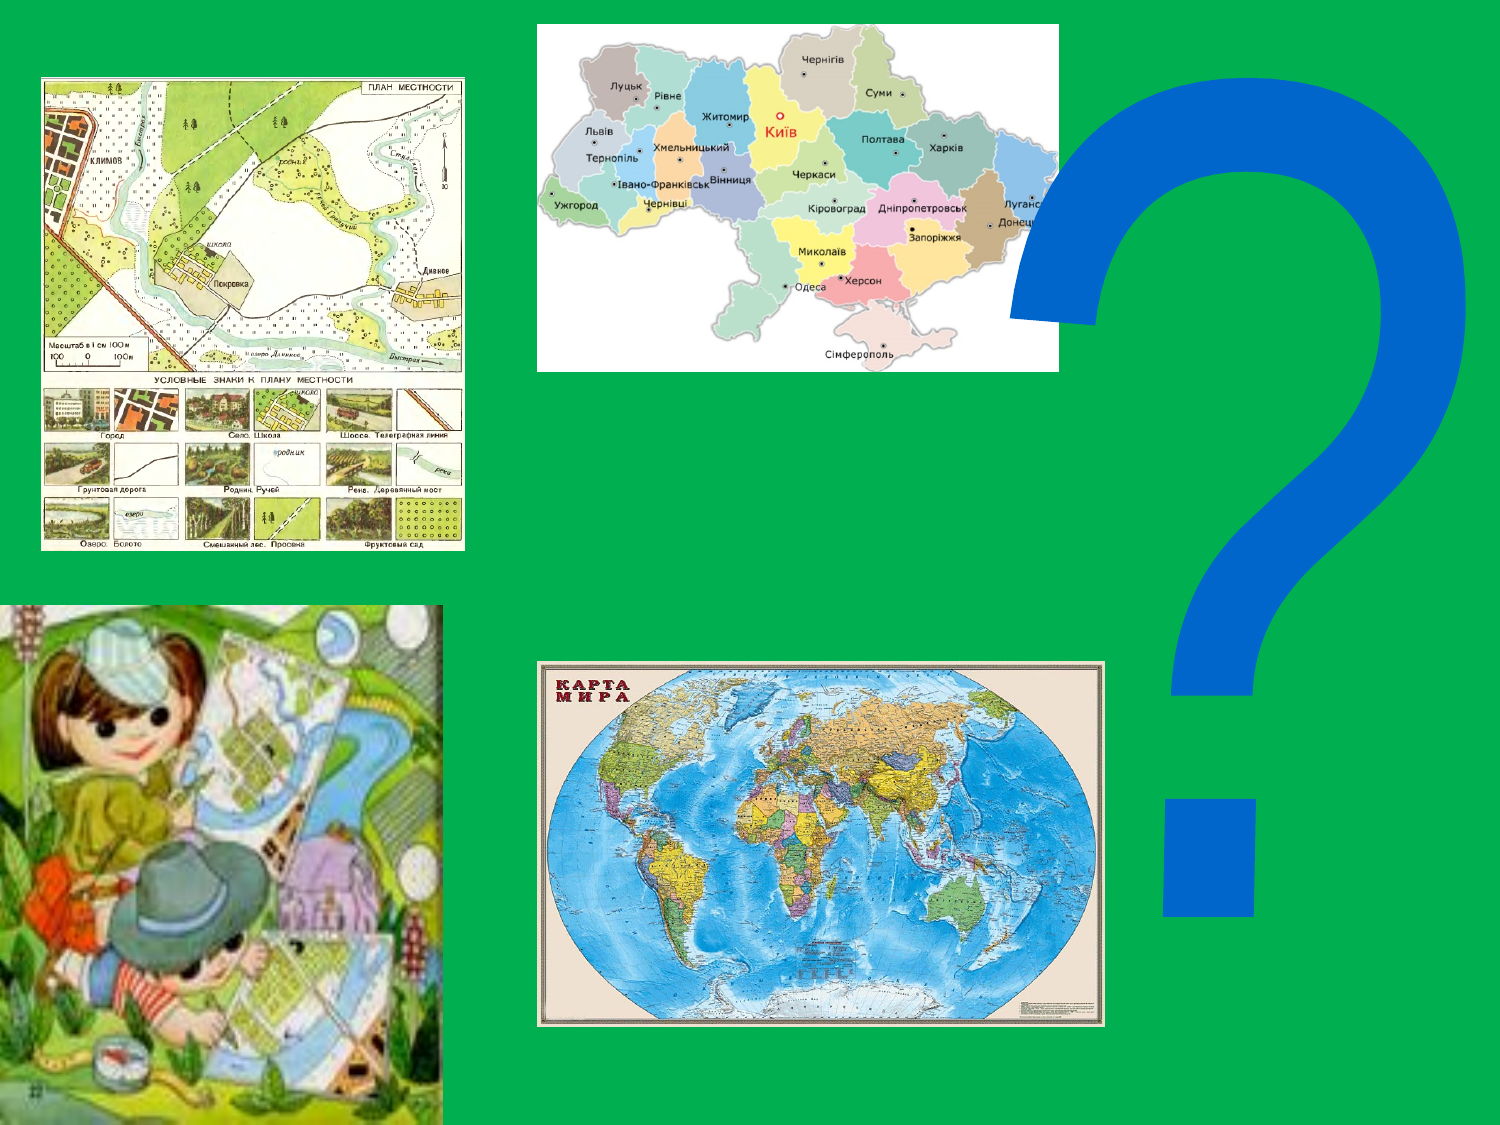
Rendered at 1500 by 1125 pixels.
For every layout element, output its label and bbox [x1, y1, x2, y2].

picture [537, 660, 1105, 1027]
picture [0, 605, 444, 1125]
picture [40, 77, 465, 551]
picture [537, 24, 1059, 372]
